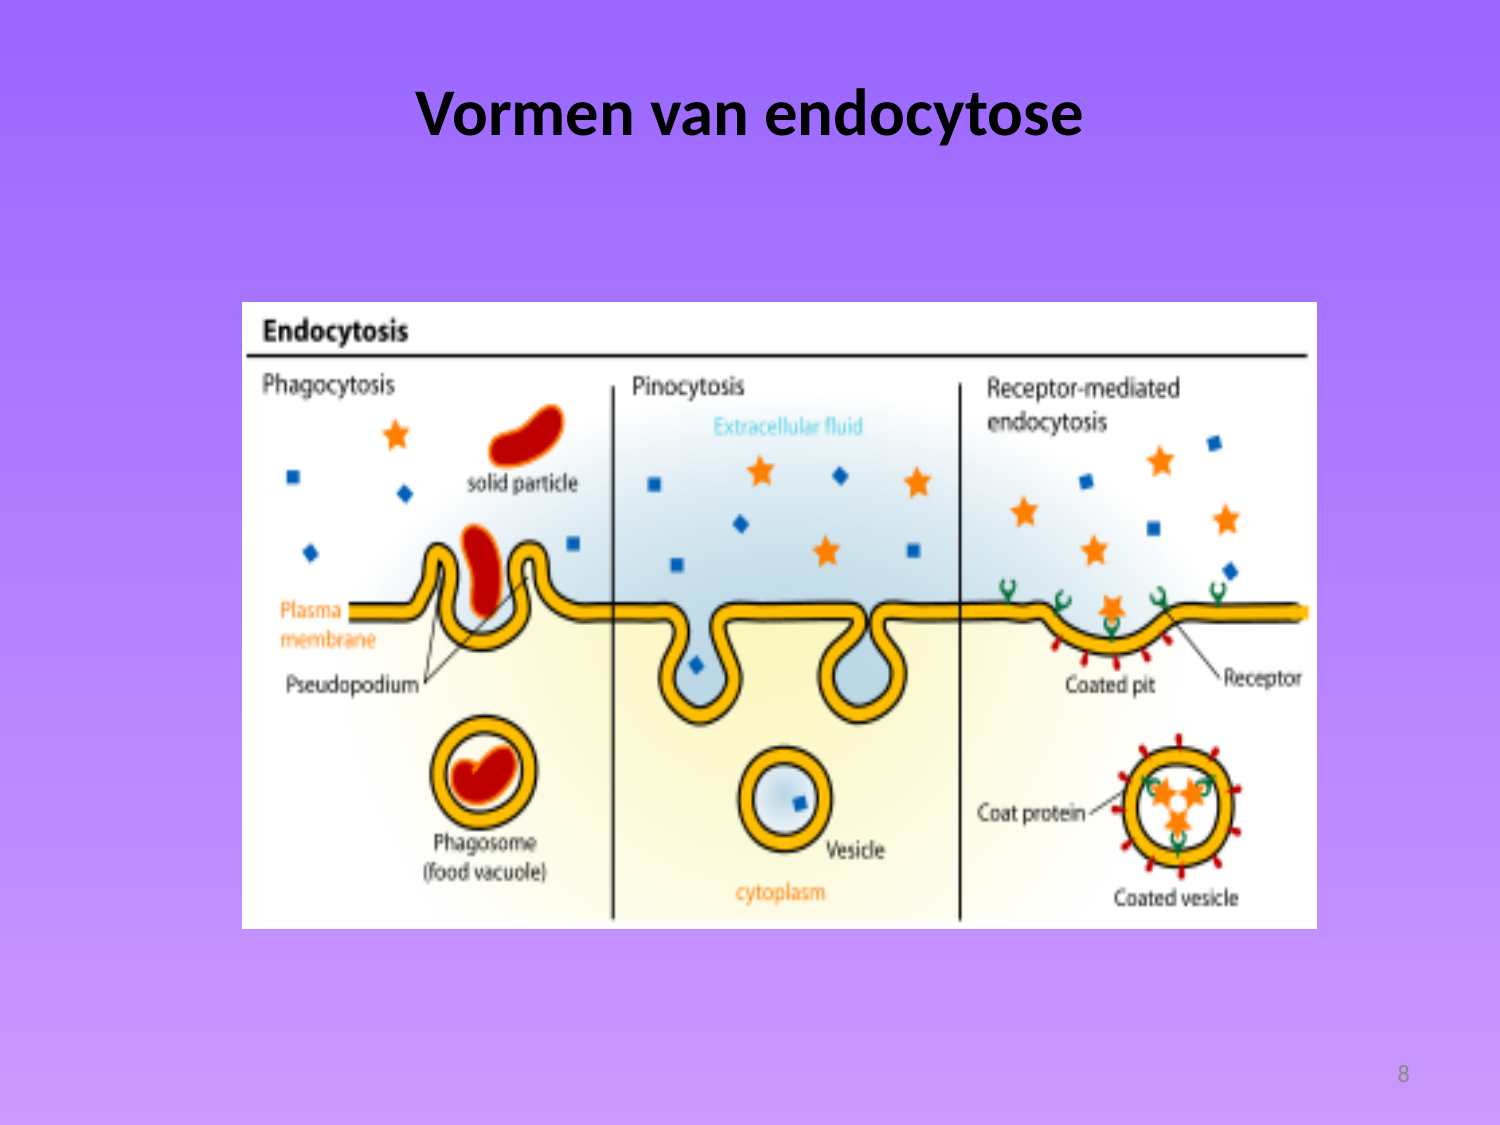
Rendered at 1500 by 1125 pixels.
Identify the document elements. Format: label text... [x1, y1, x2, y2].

title Vormen van endocytose [75, 45, 1425, 173]
picture [241, 302, 1318, 929]
slide_number 8 [1074, 1042, 1425, 1103]
